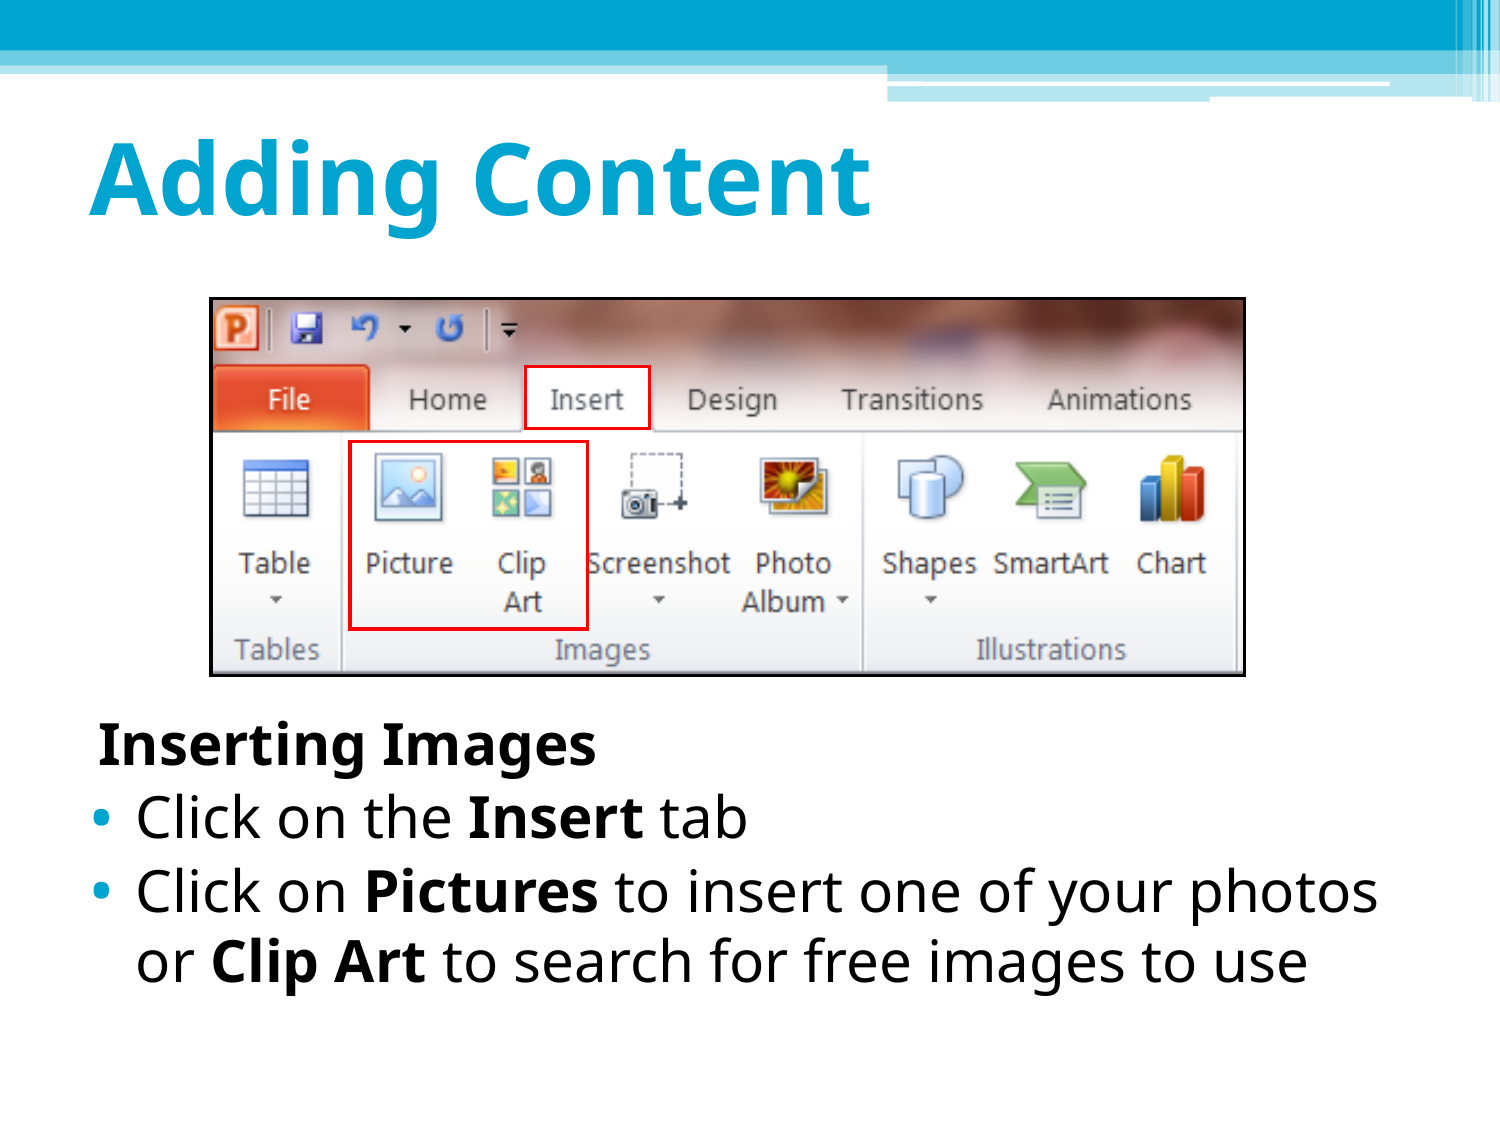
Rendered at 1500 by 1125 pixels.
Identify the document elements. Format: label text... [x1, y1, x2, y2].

title Adding Content [75, 87, 1425, 263]
list Inserting Images Click on the Insert tab Click on Pictures to insert one of your photos or Clip Art to search for free images to use [76, 699, 1425, 1025]
picture [212, 299, 1243, 674]
